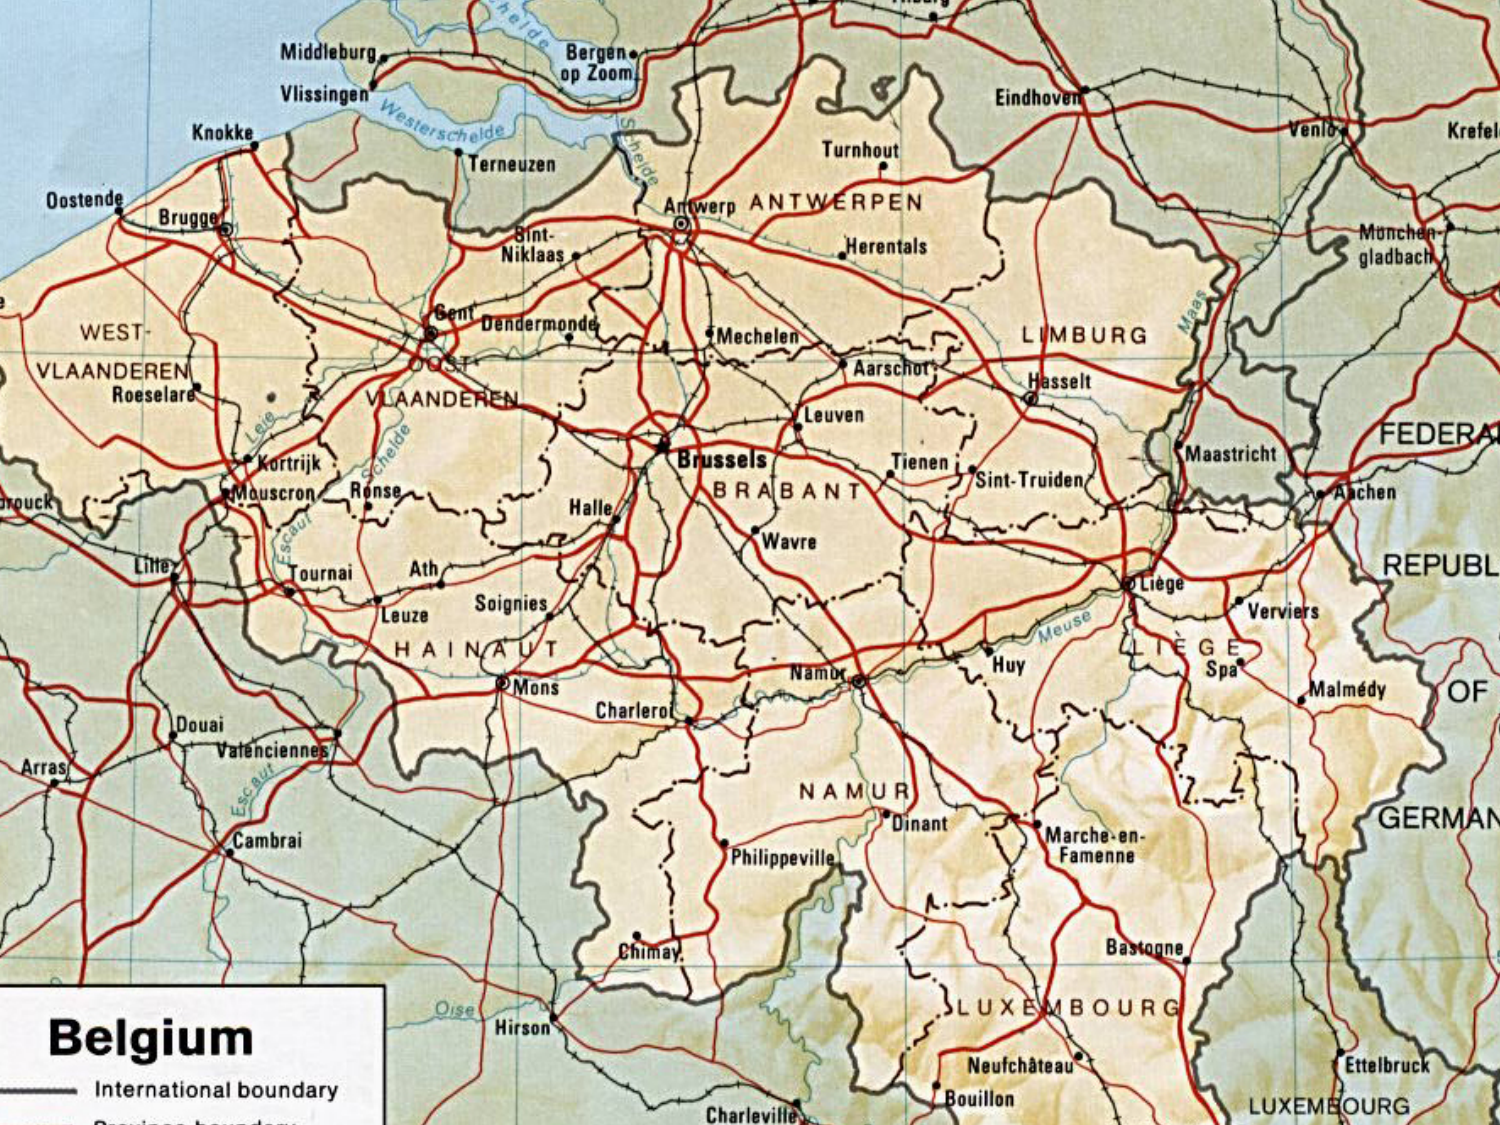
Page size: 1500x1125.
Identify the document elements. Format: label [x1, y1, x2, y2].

list [0, 0, 1500, 1125]
